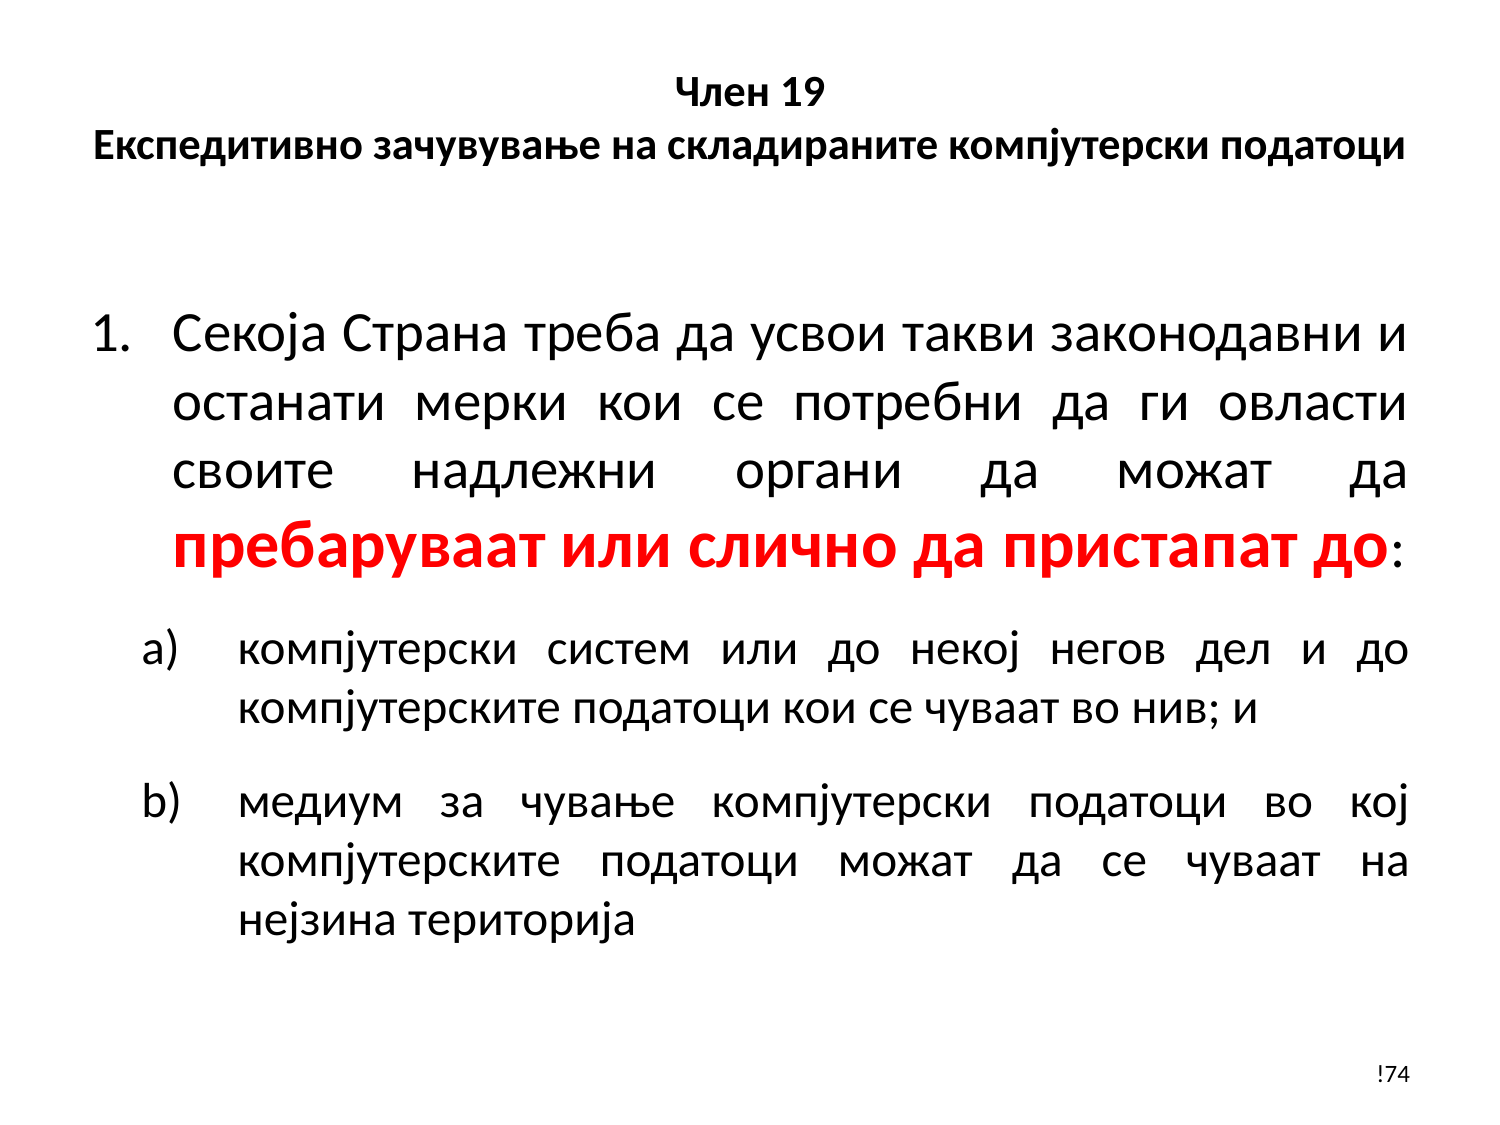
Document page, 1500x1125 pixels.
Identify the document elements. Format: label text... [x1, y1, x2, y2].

list Секоја Страна треба да усвои такви законодавни и останати мерки кои се потребни да ги овласти своите надлежни органи да можат да пребаруваат или слично да пристапат до: компјутерски систем или до некој негов дел и до компјутерските податоци кои се чуваат во нив; и медиум за чување компјутерски податоци во кој компјутерските податоци можат да се чуваат на нејзина територија [74, 287, 1426, 1019]
title Член 19 Експедитивно зачувување на складираните компјутерски податоци [74, 44, 1426, 185]
slide_number !74 [1074, 1042, 1425, 1103]
